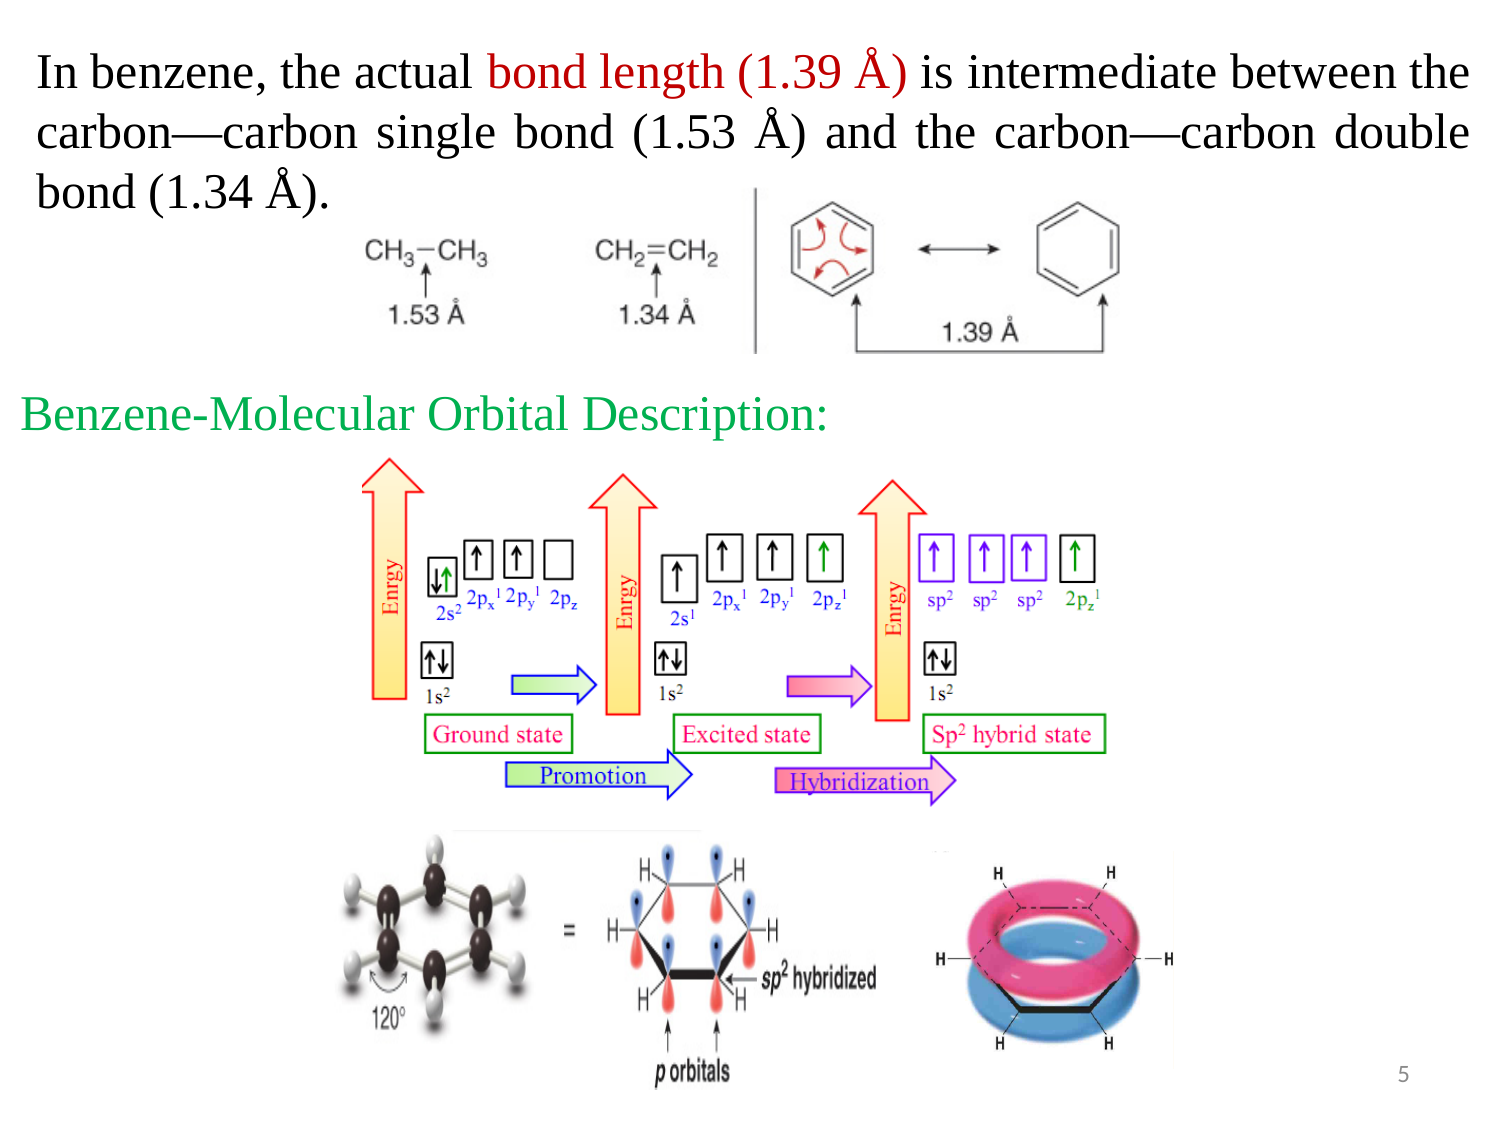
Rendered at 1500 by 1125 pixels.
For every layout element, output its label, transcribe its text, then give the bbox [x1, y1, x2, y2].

text_box In benzene, the actual bond length (1.39 Å) is intermediate between the carbon—carbon single bond (1.53 Å) and the carbon—carbon double bond (1.34 Å). [21, 30, 1487, 226]
slide_number 5 [1074, 1042, 1425, 1103]
picture [362, 448, 1114, 810]
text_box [334, 829, 1174, 1091]
picture [365, 187, 1144, 354]
text_box Benzene-Molecular Orbital Description: [5, 373, 846, 449]
